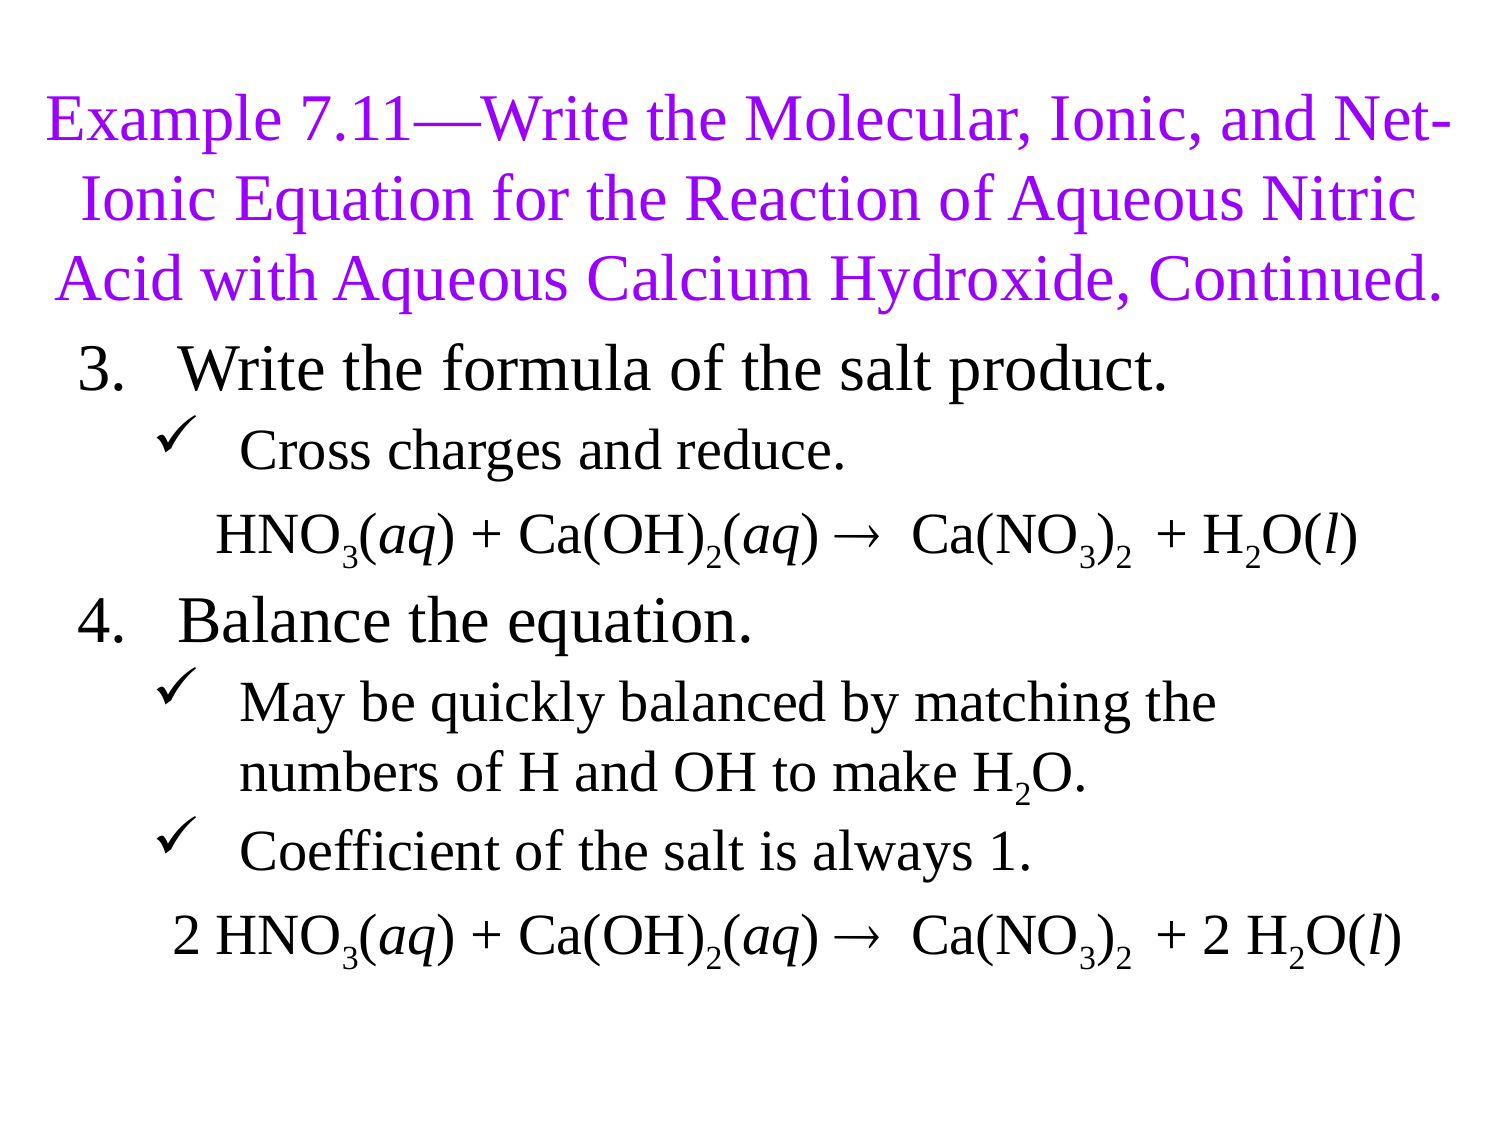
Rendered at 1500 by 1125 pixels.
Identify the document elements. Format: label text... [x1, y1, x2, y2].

text_box Example 7.11—Write the Molecular, Ionic, and Net-Ionic Equation for the Reaction of Aqueous Nitric Acid with Aqueous Calcium Hydroxide, Continued. [0, 99, 1500, 288]
text_box Write the formula of the salt product. Cross charges and reduce. HNO3(aq) + Ca(OH)2(aq) Ca(NO3)2 + H2O(l) Balance the equation. May be quickly balanced by matching the numbers of H and OH to make H2O. Coefficient of the salt is always 1. 2 HNO3(aq) + Ca(OH)2(aq) Ca(NO3)2 + 2 H2O(l) [62, 324, 1438, 1000]
